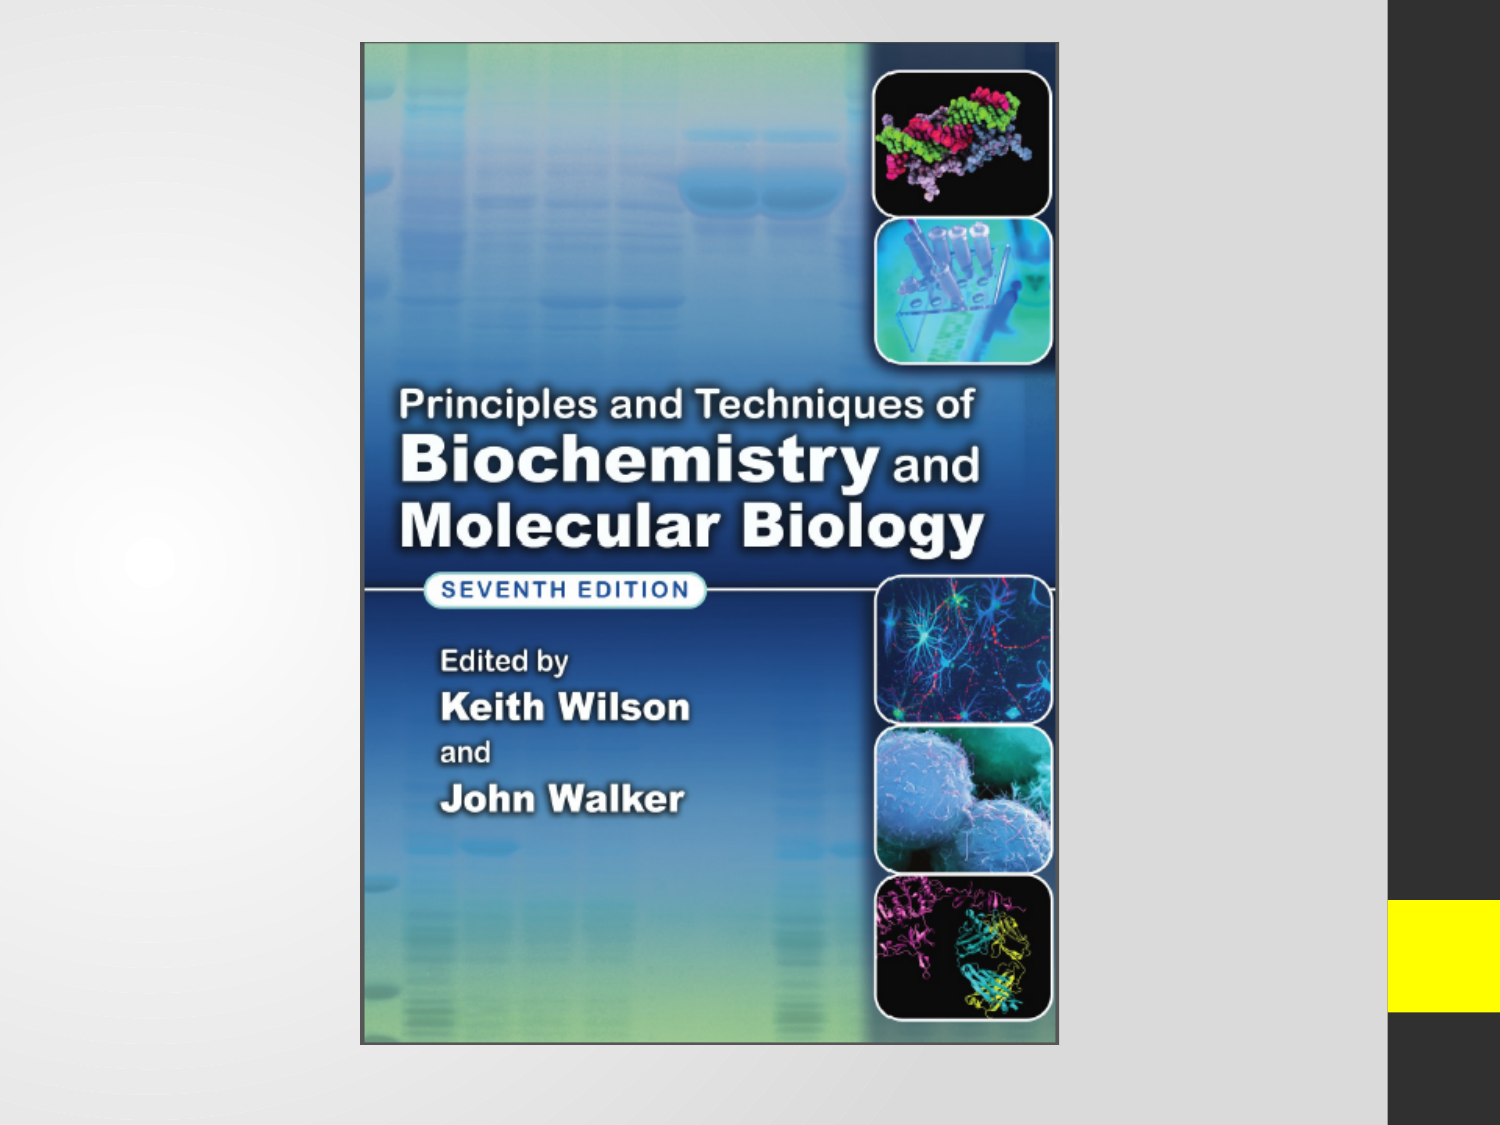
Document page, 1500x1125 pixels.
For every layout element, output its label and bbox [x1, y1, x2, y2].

picture [359, 42, 1060, 1045]
